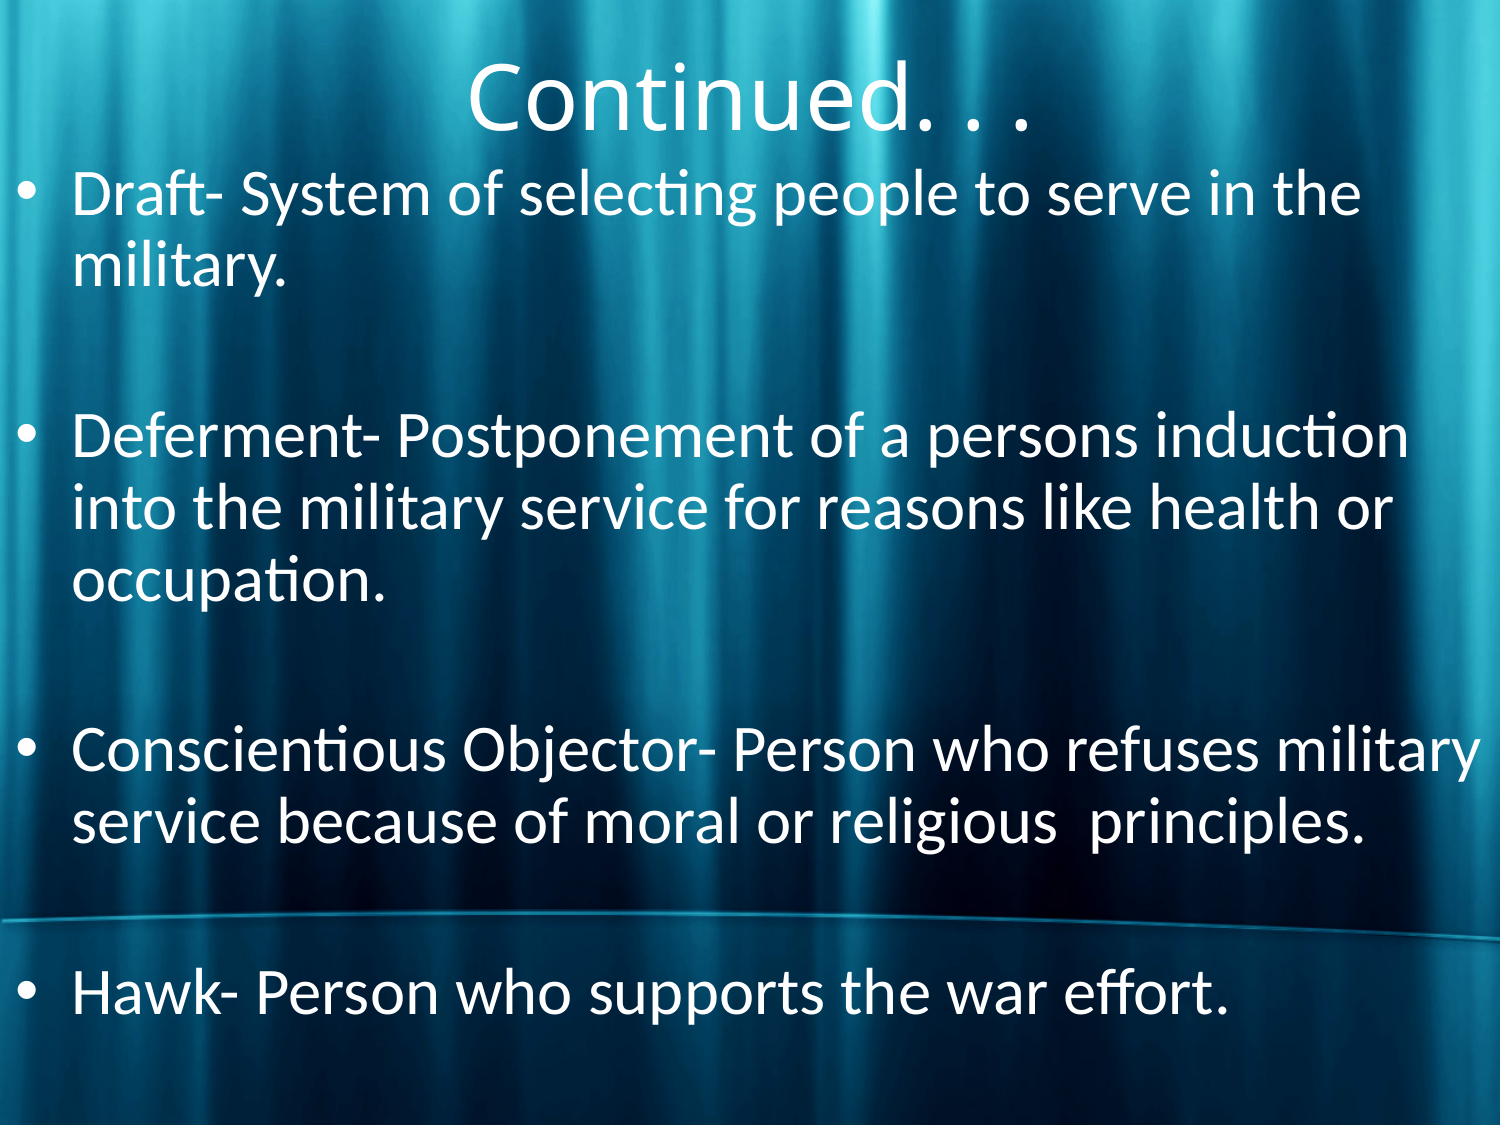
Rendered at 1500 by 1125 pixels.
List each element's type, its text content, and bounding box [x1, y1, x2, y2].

title Continued. . . [0, 0, 1500, 149]
list Draft- System of selecting people to serve in the military. Deferment- Postponement of a persons induction into the military service for reasons like health or occupation. Conscientious Objector- Person who refuses military service because of moral or religious principles. Hawk- Person who supports the war effort. [0, 149, 1500, 1125]
